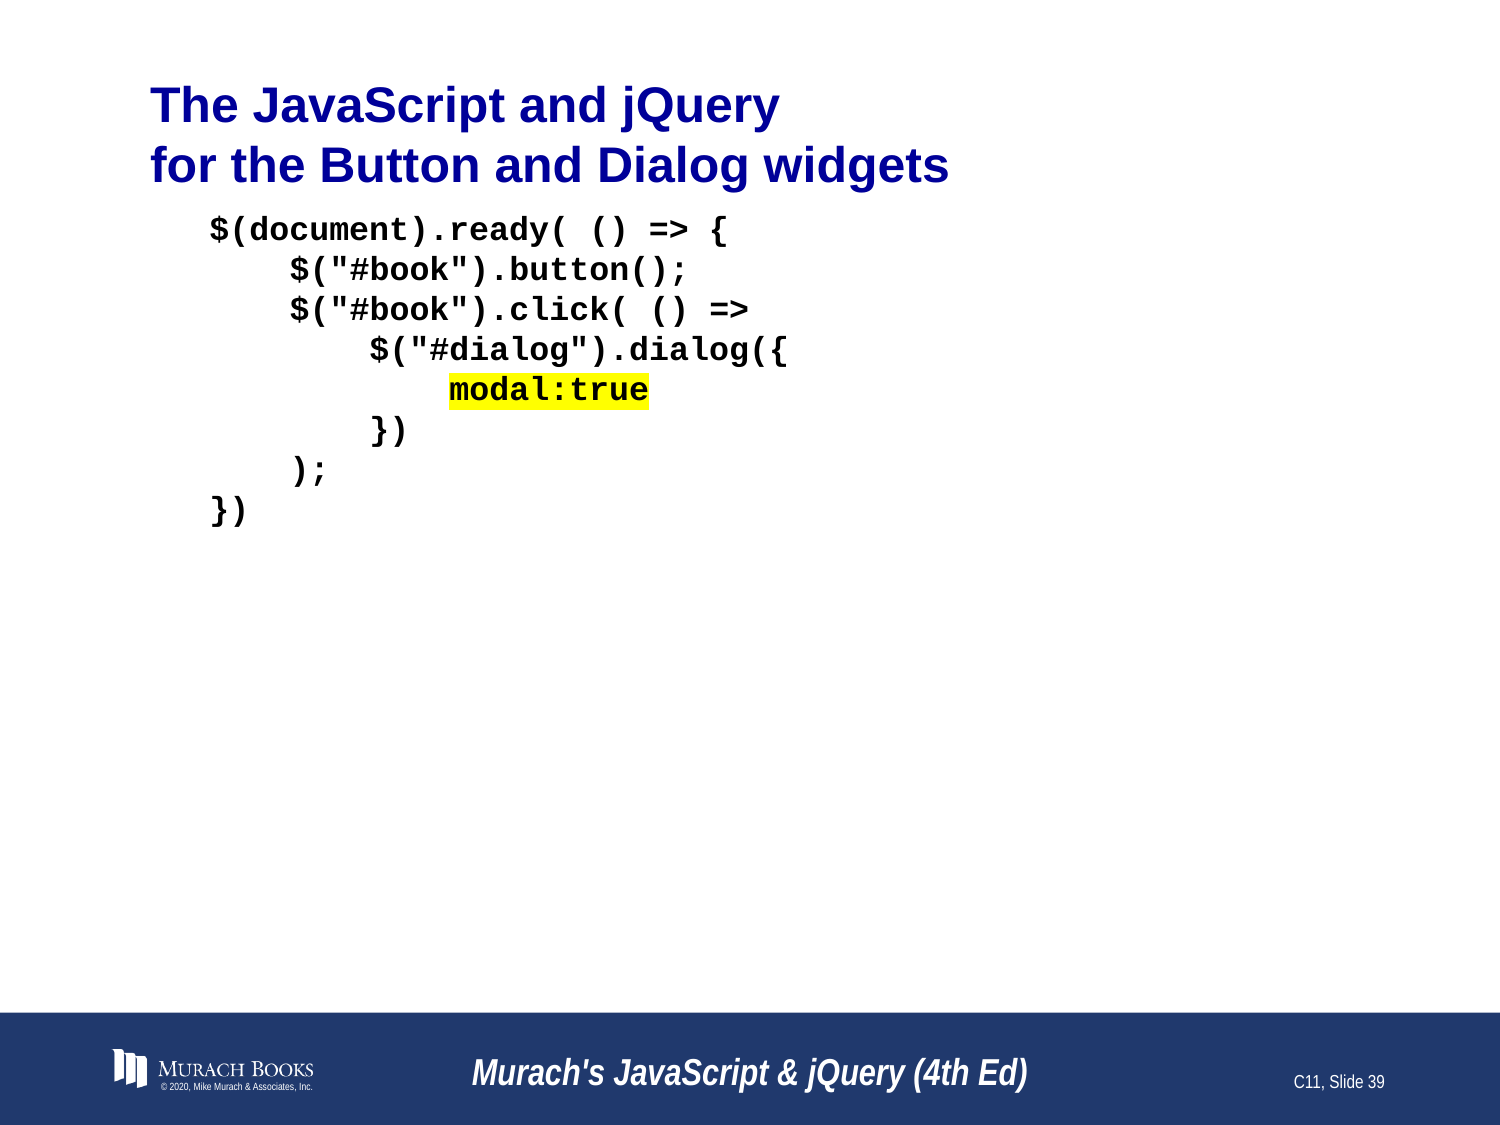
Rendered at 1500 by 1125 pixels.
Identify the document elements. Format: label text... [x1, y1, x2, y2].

slide_number Murach's JavaScript & jQuery (4th Ed) [463, 1025, 1050, 1100]
list $(document).ready( () => { $("#book").button(); $("#book").click( () => $("#dialog").dialog({ modal:true }) ); }) [137, 200, 1350, 1000]
title The JavaScript and jQuery for the Button and Dialog widgets [150, 72, 1350, 194]
footer © 2020, Mike Murach & Associates, Inc. [12, 1025, 463, 1100]
slide_number C11, Slide 39 [1087, 1025, 1400, 1100]
